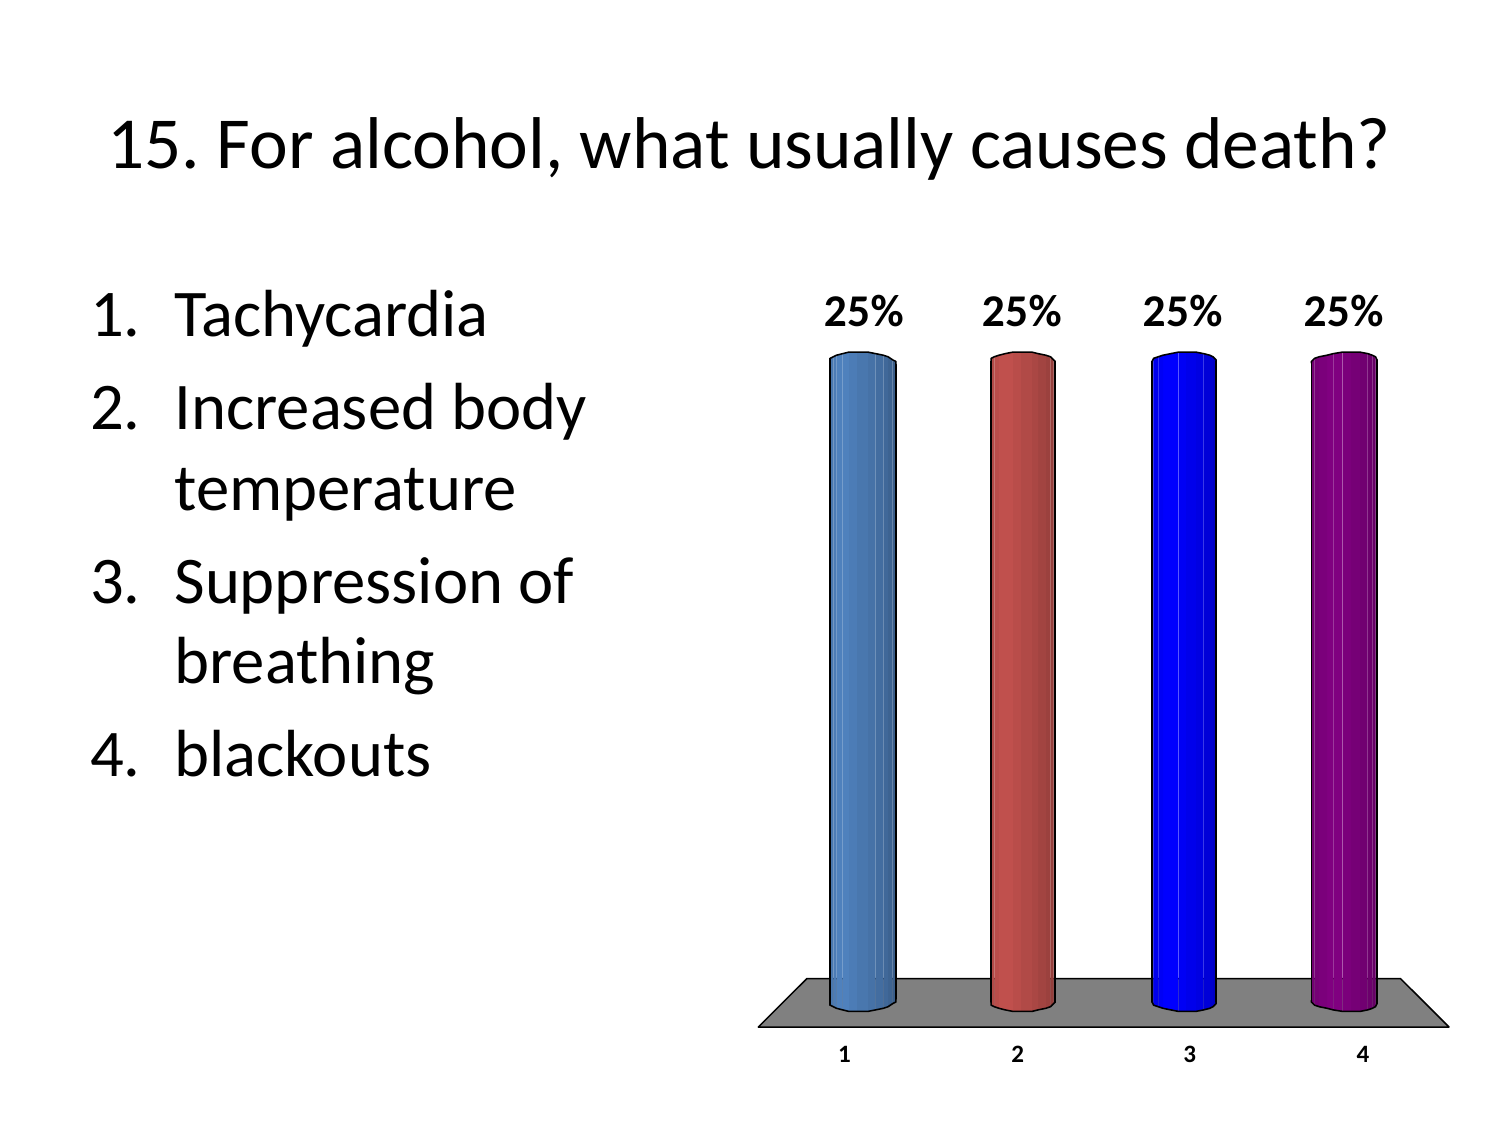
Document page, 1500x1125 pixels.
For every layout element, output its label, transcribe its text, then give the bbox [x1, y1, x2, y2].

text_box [739, 270, 1490, 1115]
list Tachycardia Increased body temperature Suppression of breathing blackouts [75, 262, 750, 1005]
title 15. For alcohol, what usually causes death? [75, 45, 1425, 233]
